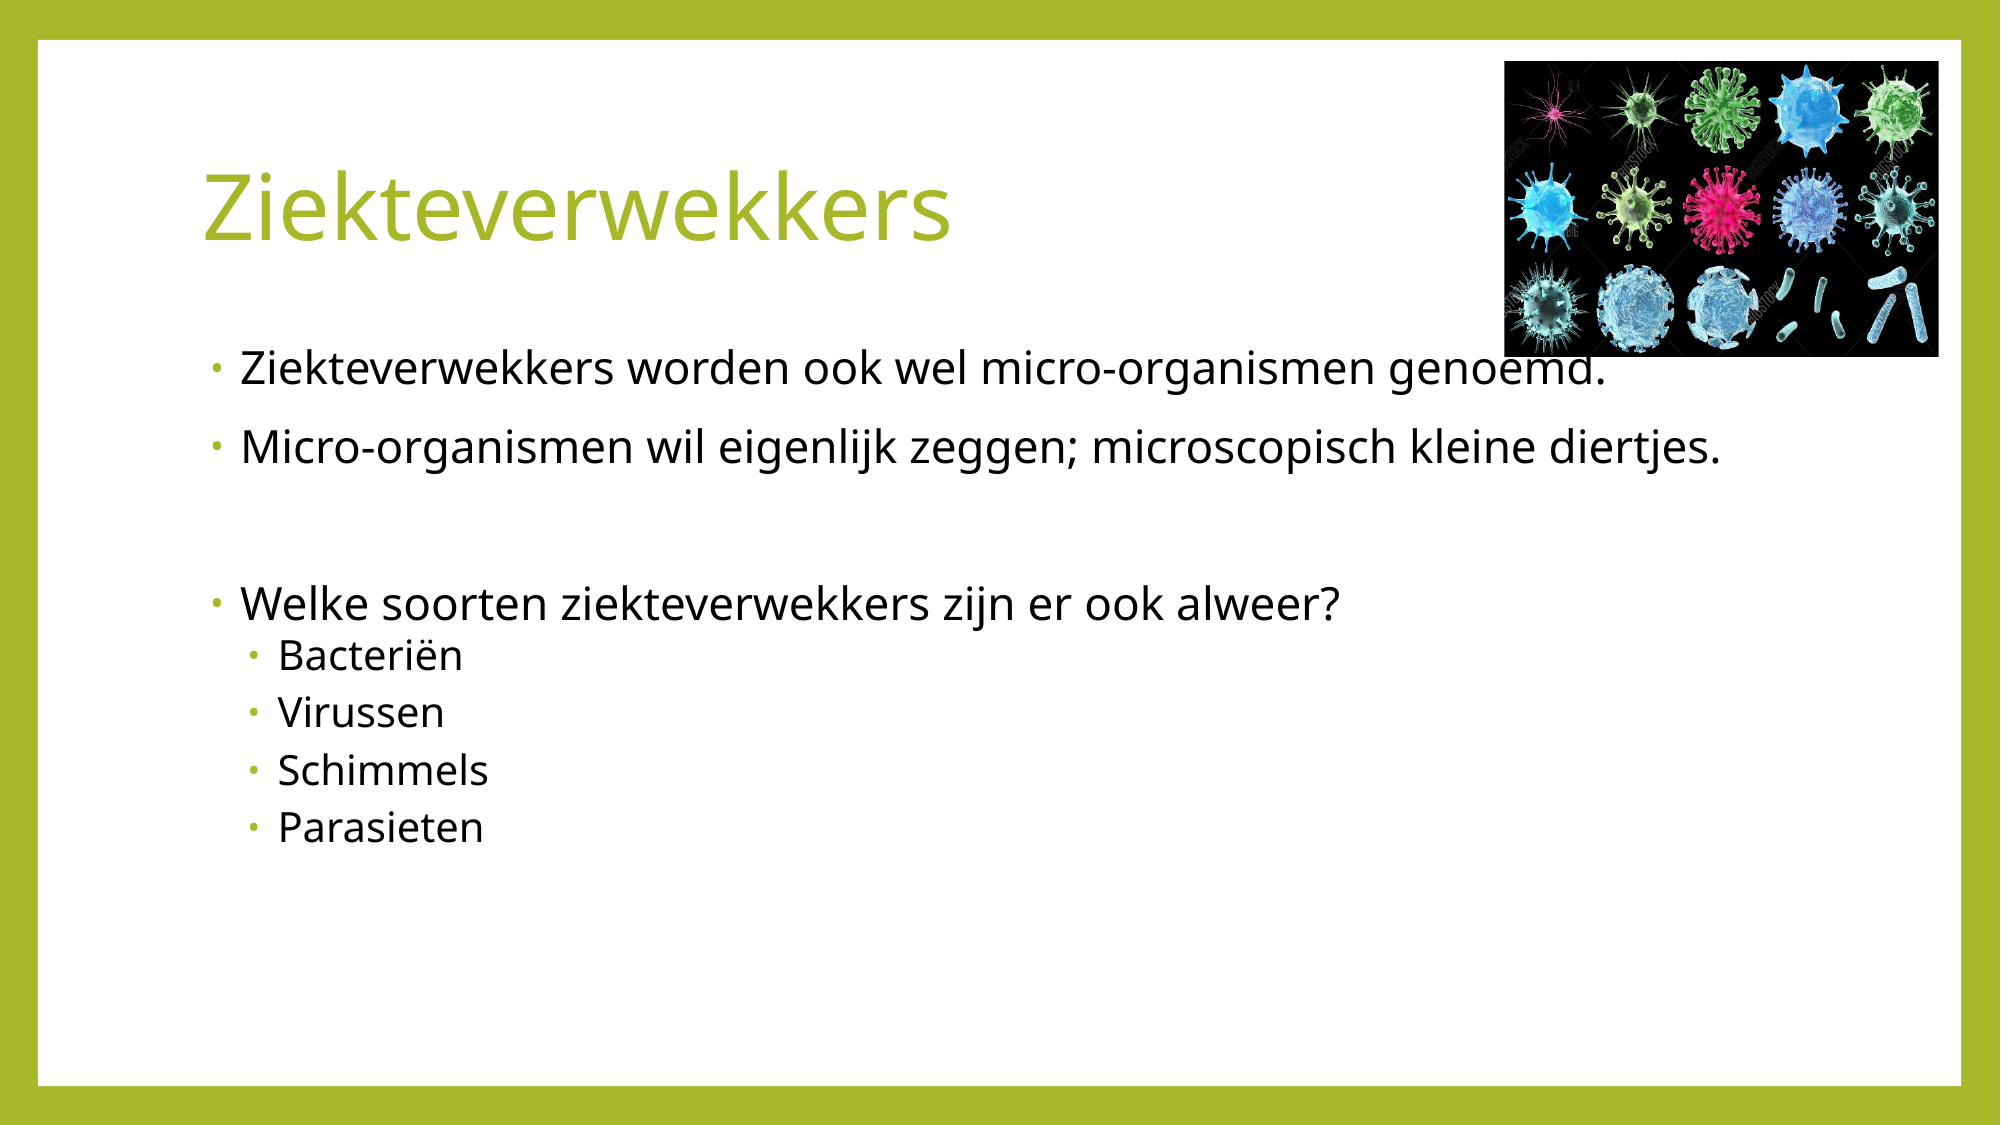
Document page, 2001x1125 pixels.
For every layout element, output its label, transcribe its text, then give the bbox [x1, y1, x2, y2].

picture [1503, 61, 1939, 357]
list Ziekteverwekkers worden ook wel micro-organismen genoemd. Micro-organismen wil eigenlijk zeggen; microscopisch kleine diertjes. Welke soorten ziekteverwekkers zijn er ook alweer? Bacteriën Virussen Schimmels Parasieten [187, 337, 1808, 1000]
title Ziekteverwekkers [187, 99, 1498, 323]
